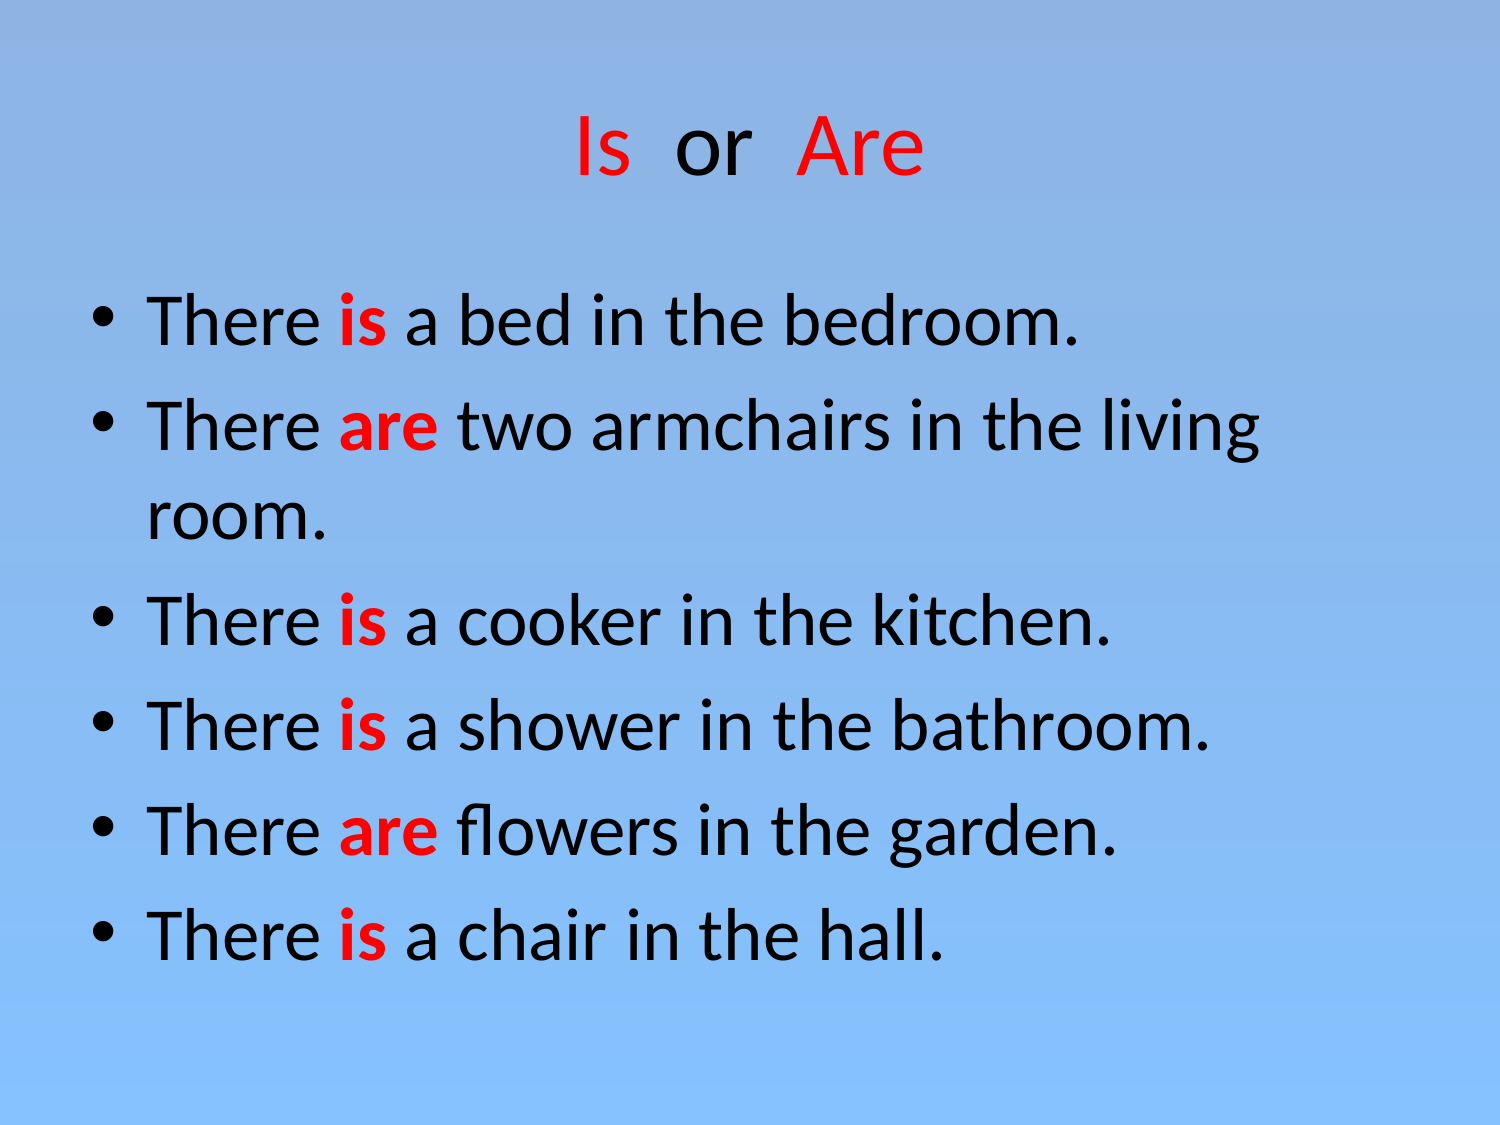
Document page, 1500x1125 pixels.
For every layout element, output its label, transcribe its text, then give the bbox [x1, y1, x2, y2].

list There is a bed in the bedroom. There are two armchairs in the living room. There is a cooker in the kitchen. There is a shower in the bathroom. There are flowers in the garden. There is a chair in the hall. [75, 262, 1425, 1005]
title Is or Are [75, 45, 1425, 233]
